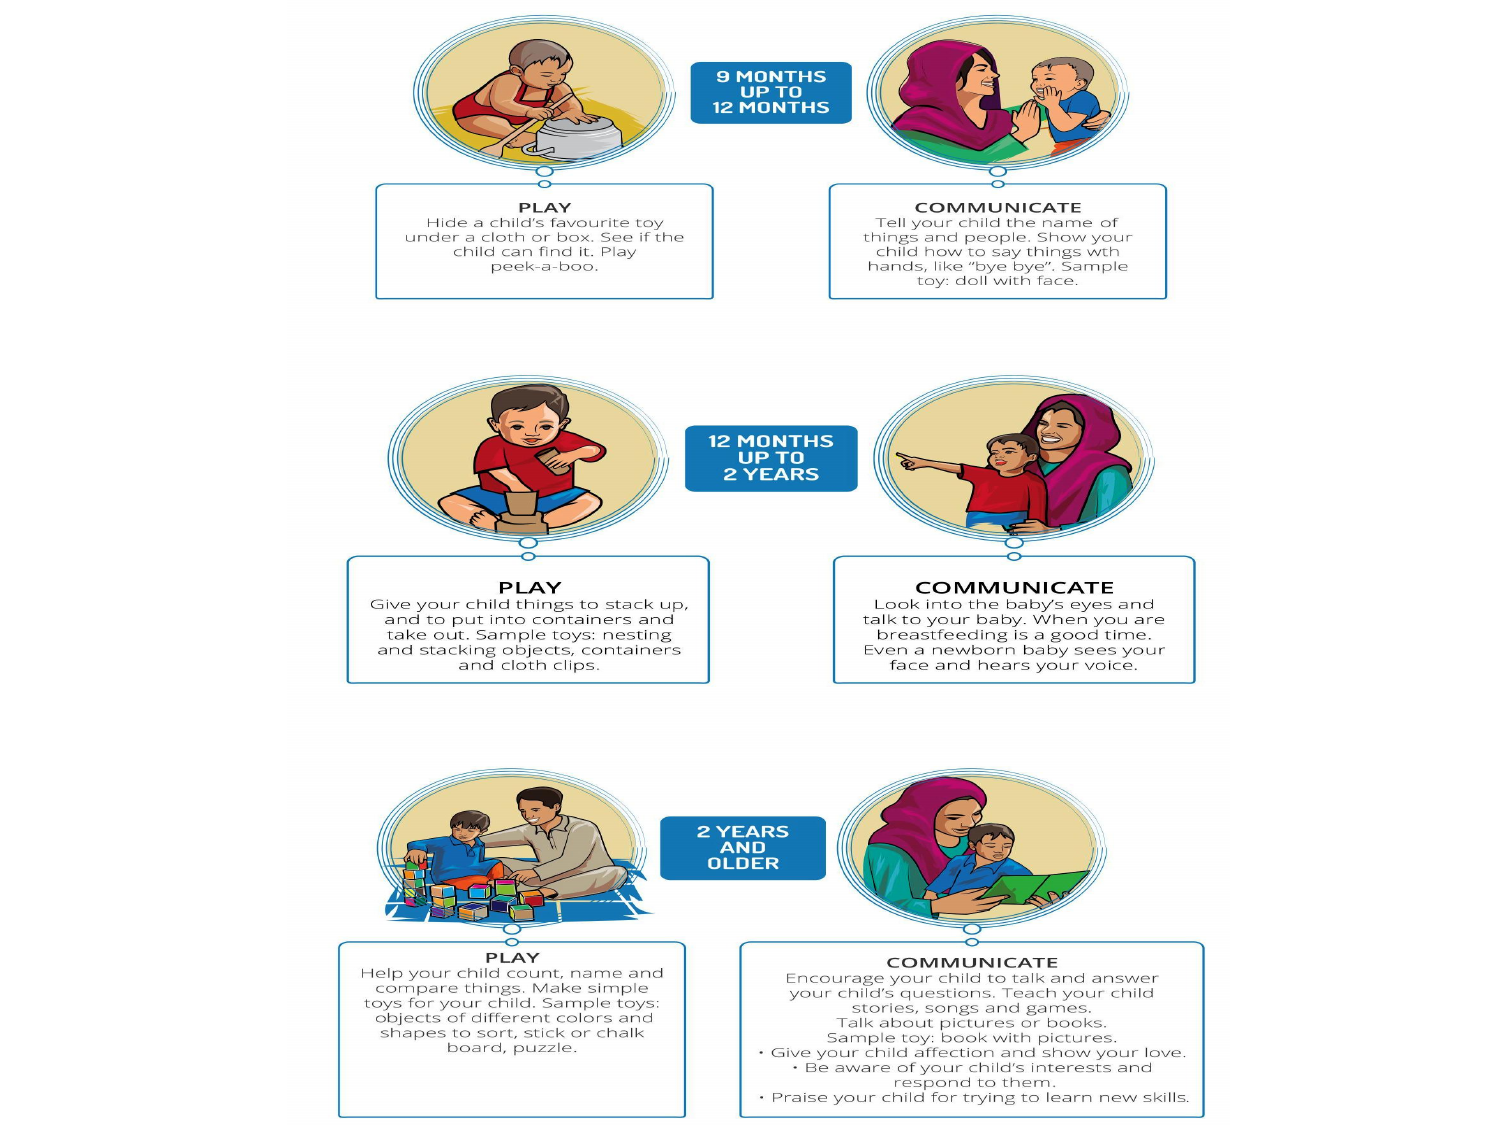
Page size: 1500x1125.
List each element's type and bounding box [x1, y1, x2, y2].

picture [287, 0, 1230, 1125]
